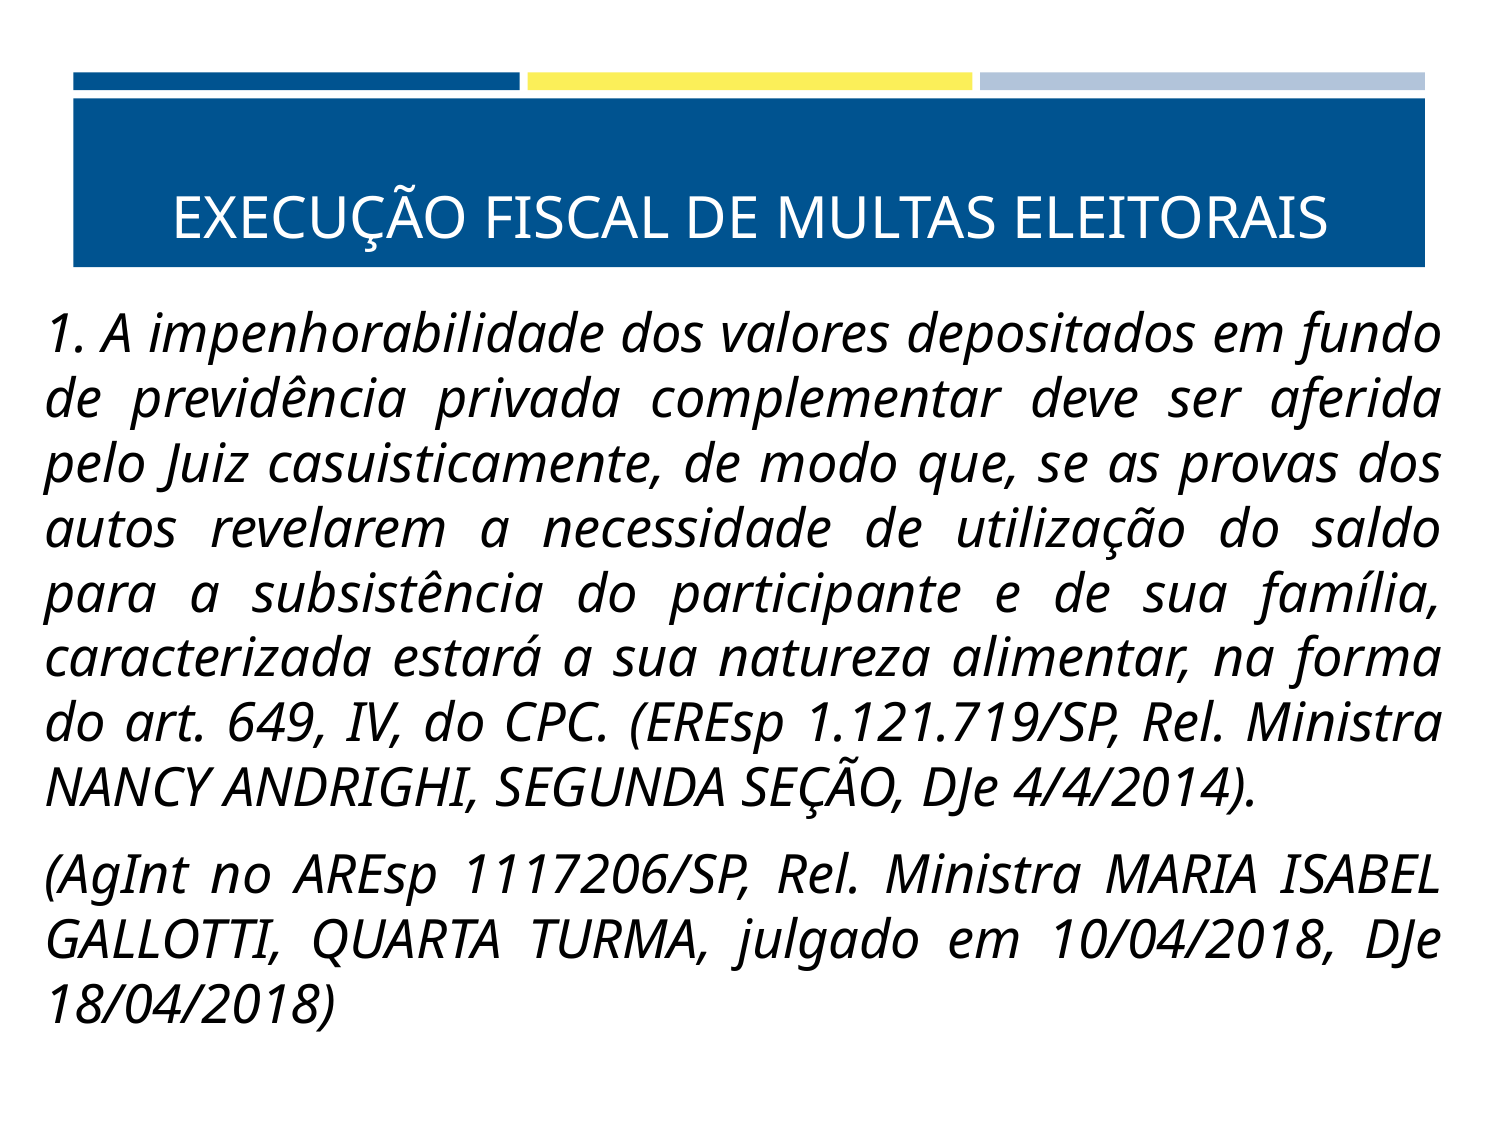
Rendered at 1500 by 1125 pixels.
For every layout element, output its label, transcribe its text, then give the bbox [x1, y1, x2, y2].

list 1. A impenhorabilidade dos valores depositados em fundo de previdência privada complementar deve ser aferida pelo Juiz casuisticamente, de modo que, se as provas dos autos revelarem a necessidade de utilização do saldo para a subsistência do participante e de sua família, caracterizada estará a sua natureza alimentar, na forma do art. 649, IV, do CPC. (EREsp 1.121.719/SP, Rel. Ministra NANCY ANDRIGHI, SEGUNDA SEÇÃO, DJe 4/4/2014). (AgInt no AREsp 1117206/SP, Rel. Ministra MARIA ISABEL GALLOTTI, QUARTA TURMA, julgado em 10/04/2018, DJe 18/04/2018) [29, 290, 1459, 1094]
title EXECUÇÃO FISCAL DE MULTAS ELEITORAIS [95, 112, 1406, 259]
